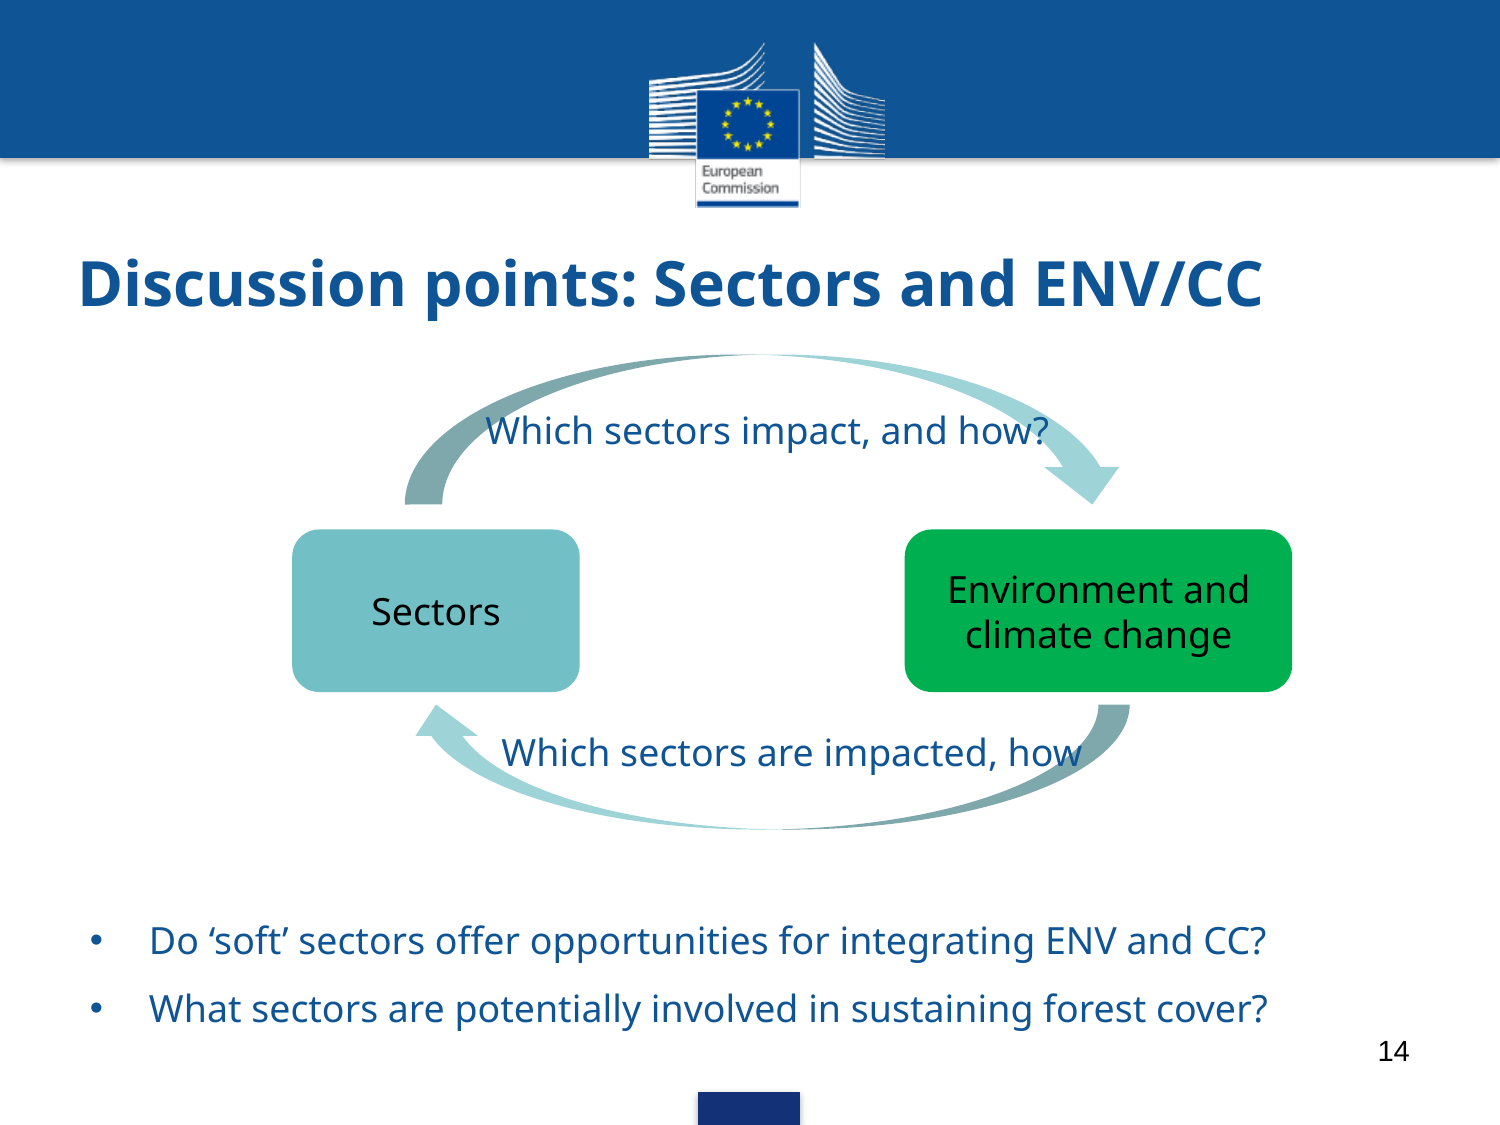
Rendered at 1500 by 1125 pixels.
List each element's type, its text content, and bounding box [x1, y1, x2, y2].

text_box Which sectors are impacted, how [486, 721, 1098, 782]
text_box Environment and climate change [904, 529, 1293, 693]
text_box Which sectors impact, and how? [404, 354, 1120, 505]
slide_number 14 [1074, 1038, 1426, 1103]
slide_number 33 [405, 354, 728, 504]
picture [649, 42, 885, 180]
text_box more [1095, 705, 1129, 757]
text_box more [827, 782, 1055, 828]
text_box [493, 782, 1057, 830]
text_box Sectors [292, 529, 580, 693]
text_box [415, 704, 486, 779]
title Discussion points: Sectors and ENV/CC [62, 180, 1471, 384]
text_box Do ‘soft’ sectors offer opportunities for integrating ENV and CC? What sectors are potentially involved in sustaining forest cover? [74, 887, 1438, 1038]
